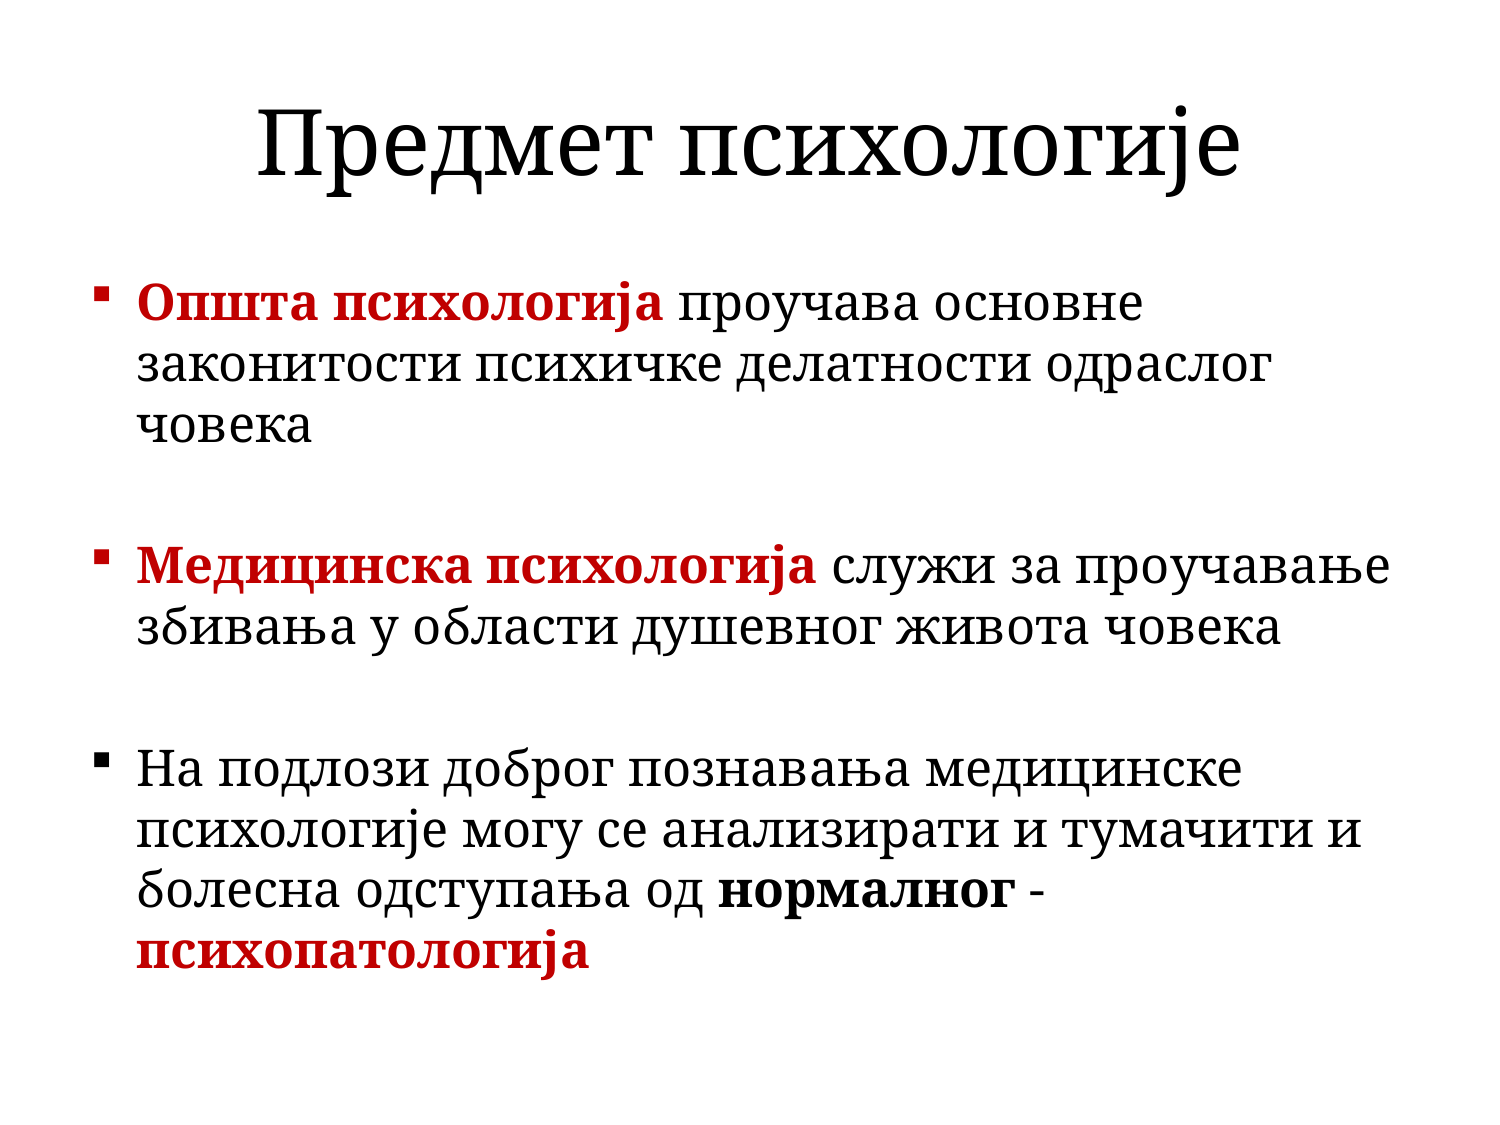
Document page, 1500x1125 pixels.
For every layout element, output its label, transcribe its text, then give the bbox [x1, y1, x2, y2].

title Предмет психологије [74, 44, 1426, 233]
list Општа психологија проучава основне законитости психичке делатности одраслог човека Медицинска психологија служи за проучавање збивања у области душевног живота човека На подлози доброг познавања медицинске психологије могу се анализирати и тумачити и болесна одступања од нормалног - психопатологија [74, 262, 1426, 1006]
